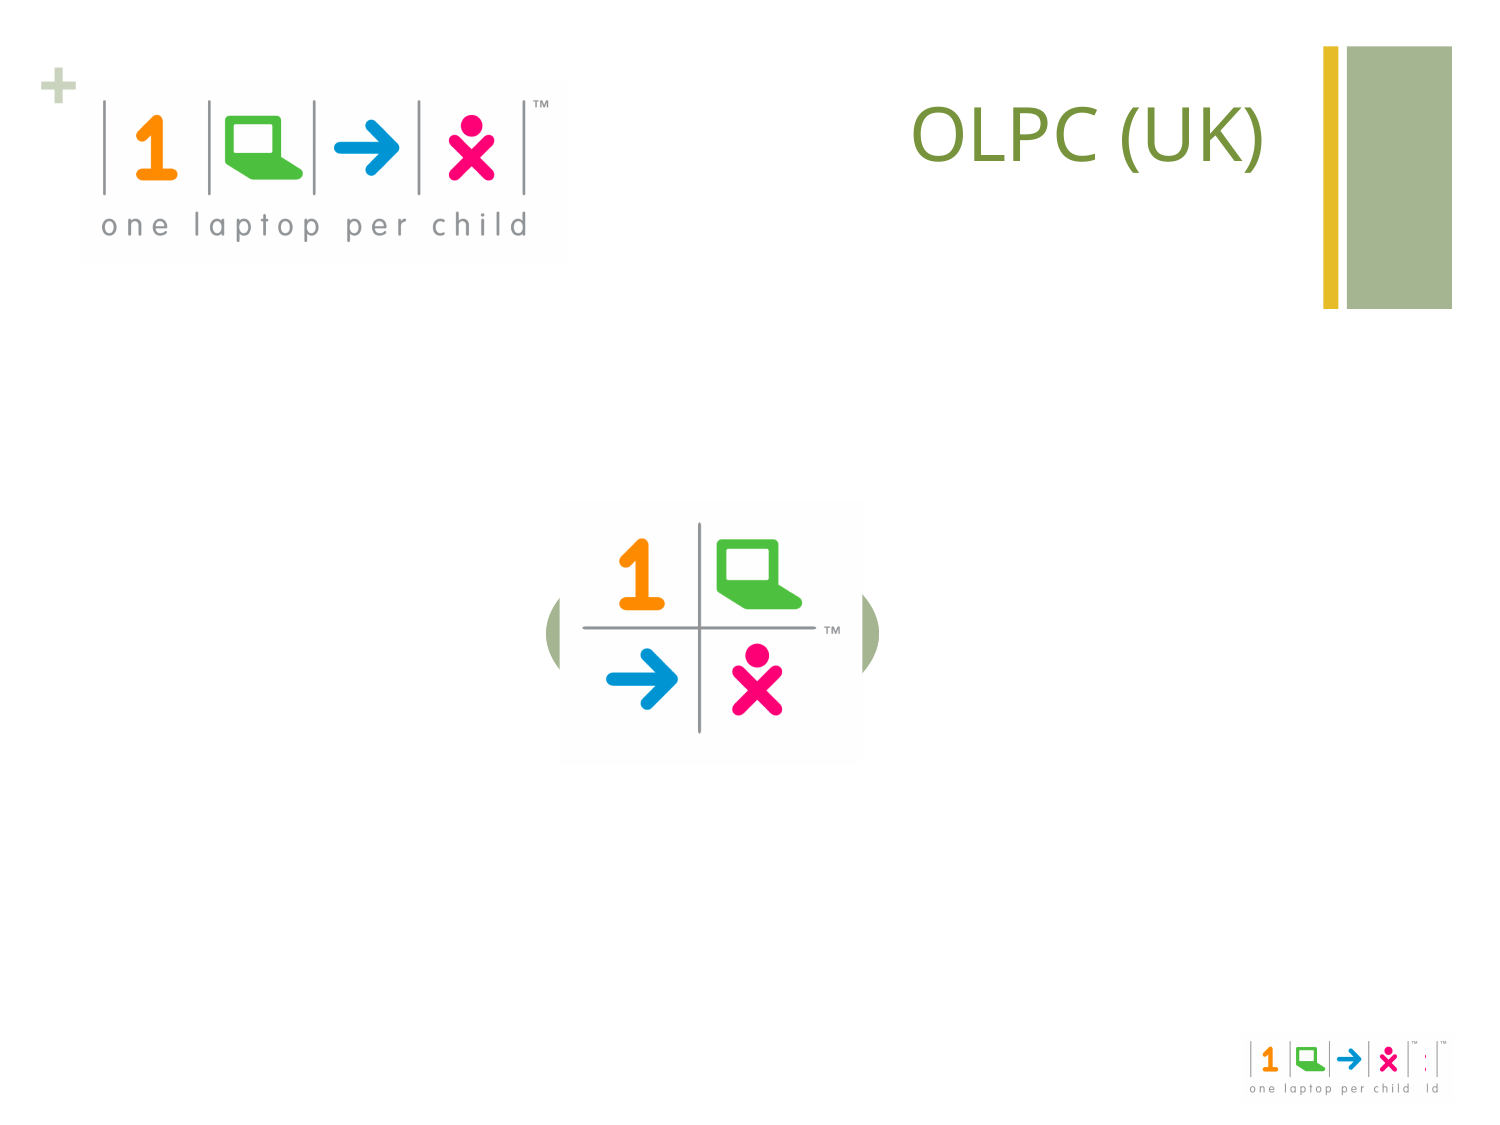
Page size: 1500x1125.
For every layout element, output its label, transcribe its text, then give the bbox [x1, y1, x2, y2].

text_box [81, 78, 569, 263]
title OLPC (UK) [812, 79, 1281, 188]
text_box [559, 499, 863, 766]
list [36, 261, 1388, 1006]
